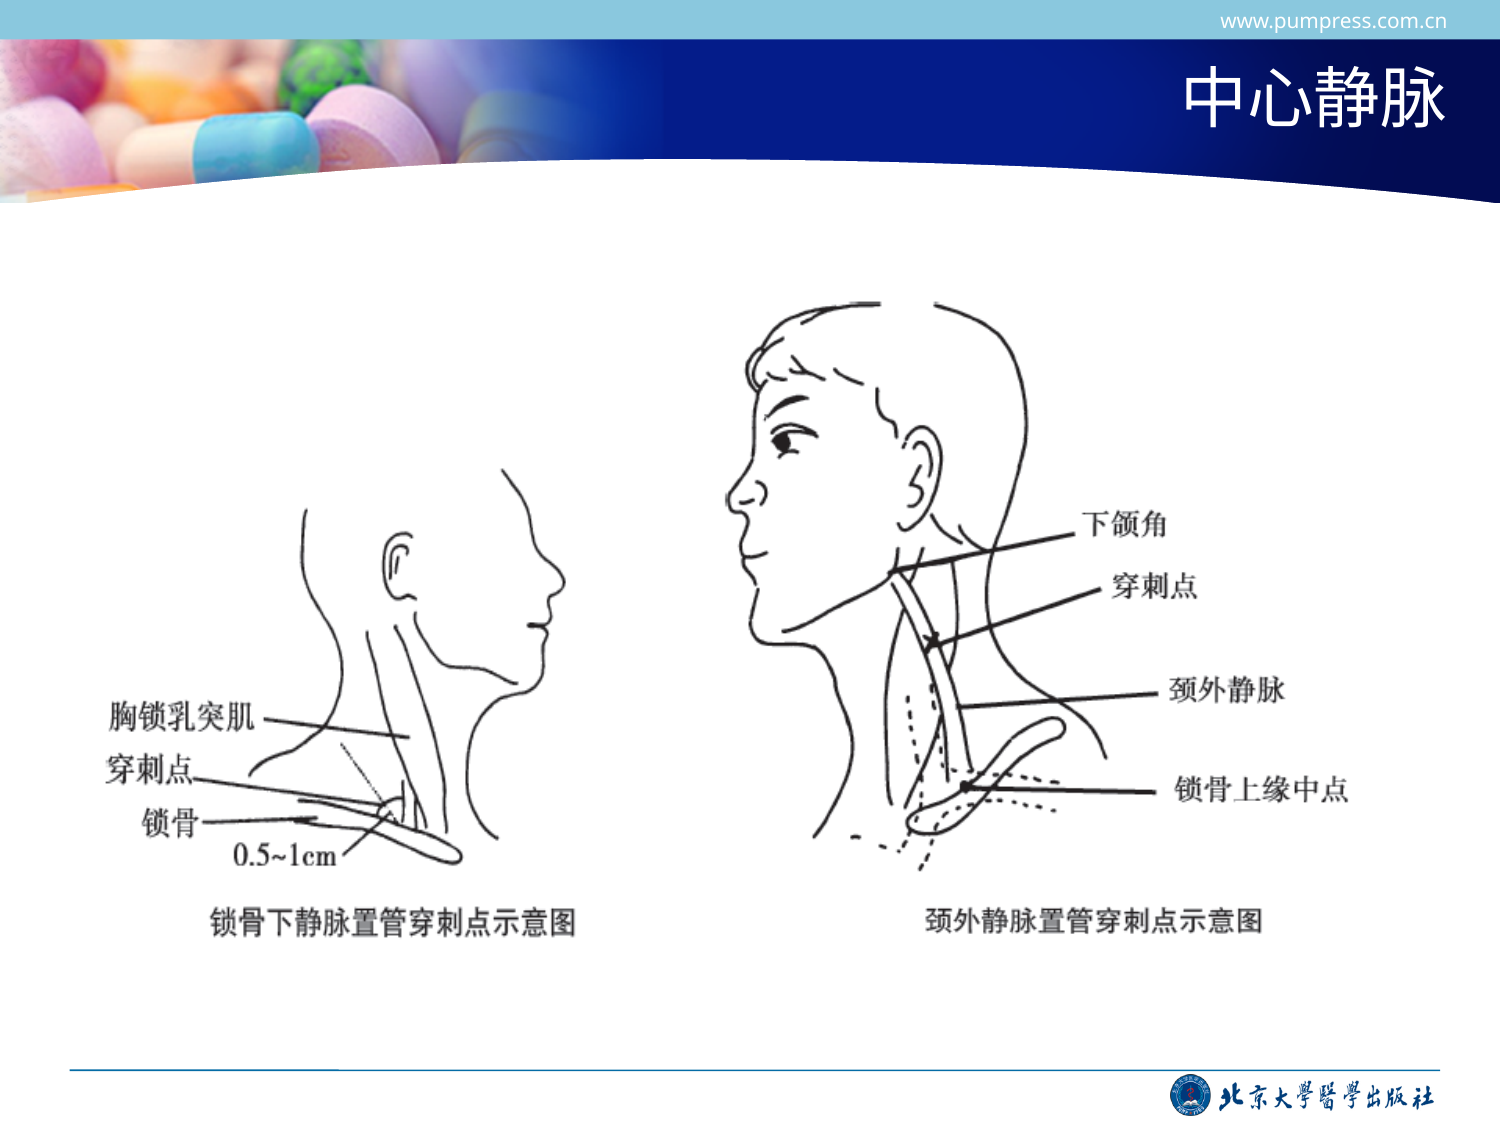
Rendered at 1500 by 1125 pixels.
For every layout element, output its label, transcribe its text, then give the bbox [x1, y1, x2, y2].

picture [70, 409, 688, 969]
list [691, 269, 1417, 959]
slide_number www.pumpress.com.cn [1024, 0, 1463, 38]
title 中心静脉 [137, 49, 1463, 143]
picture [1170, 1074, 1436, 1118]
picture [0, 40, 1500, 203]
